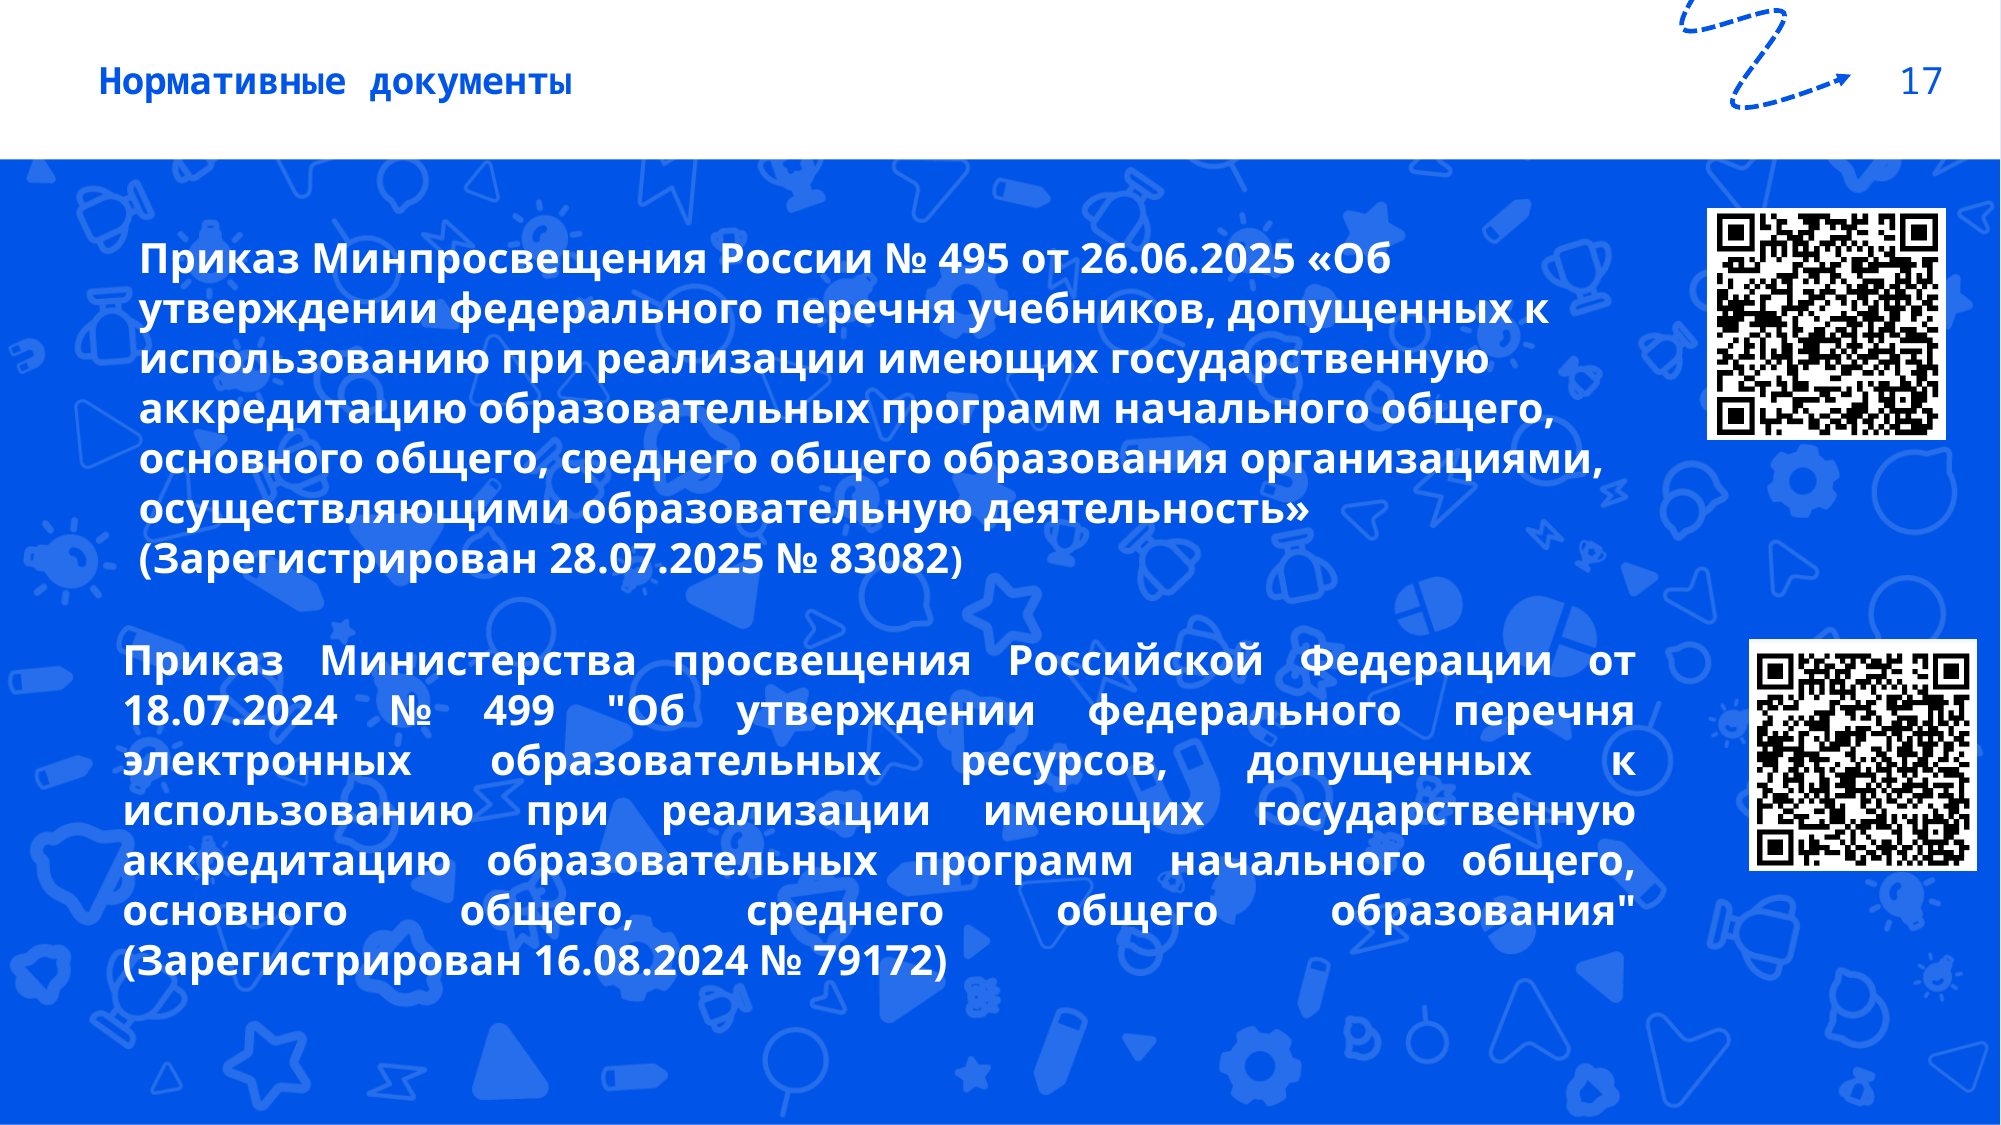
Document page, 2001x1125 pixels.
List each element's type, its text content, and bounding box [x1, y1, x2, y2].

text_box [0, 0, 2000, 160]
picture [0, 0, 2001, 1125]
text_box Приказ Министерства просвещения Российской Федерации от 18.07.2024 № 499 "Об утверждении федерального перечня электронных образовательных ресурсов, допущенных к использованию при реализации имеющих государственную аккредитацию образовательных программ начального общего, основного общего, среднего общего образования" (Зарегистрирован 16.08.2024 № 79172) [107, 626, 1652, 992]
text_box Приказ Минпросвещения России № 495 от 26.06.2025 «Об утверждении федерального перечня учебников, допущенных к использованию при реализации имеющих государственную аккредитацию образовательных программ начального общего, основного общего, среднего общего образования организациями, осуществляющими образовательную деятельность» (Зарегистрирован 28.07.2025 № 83082) [123, 224, 1689, 645]
